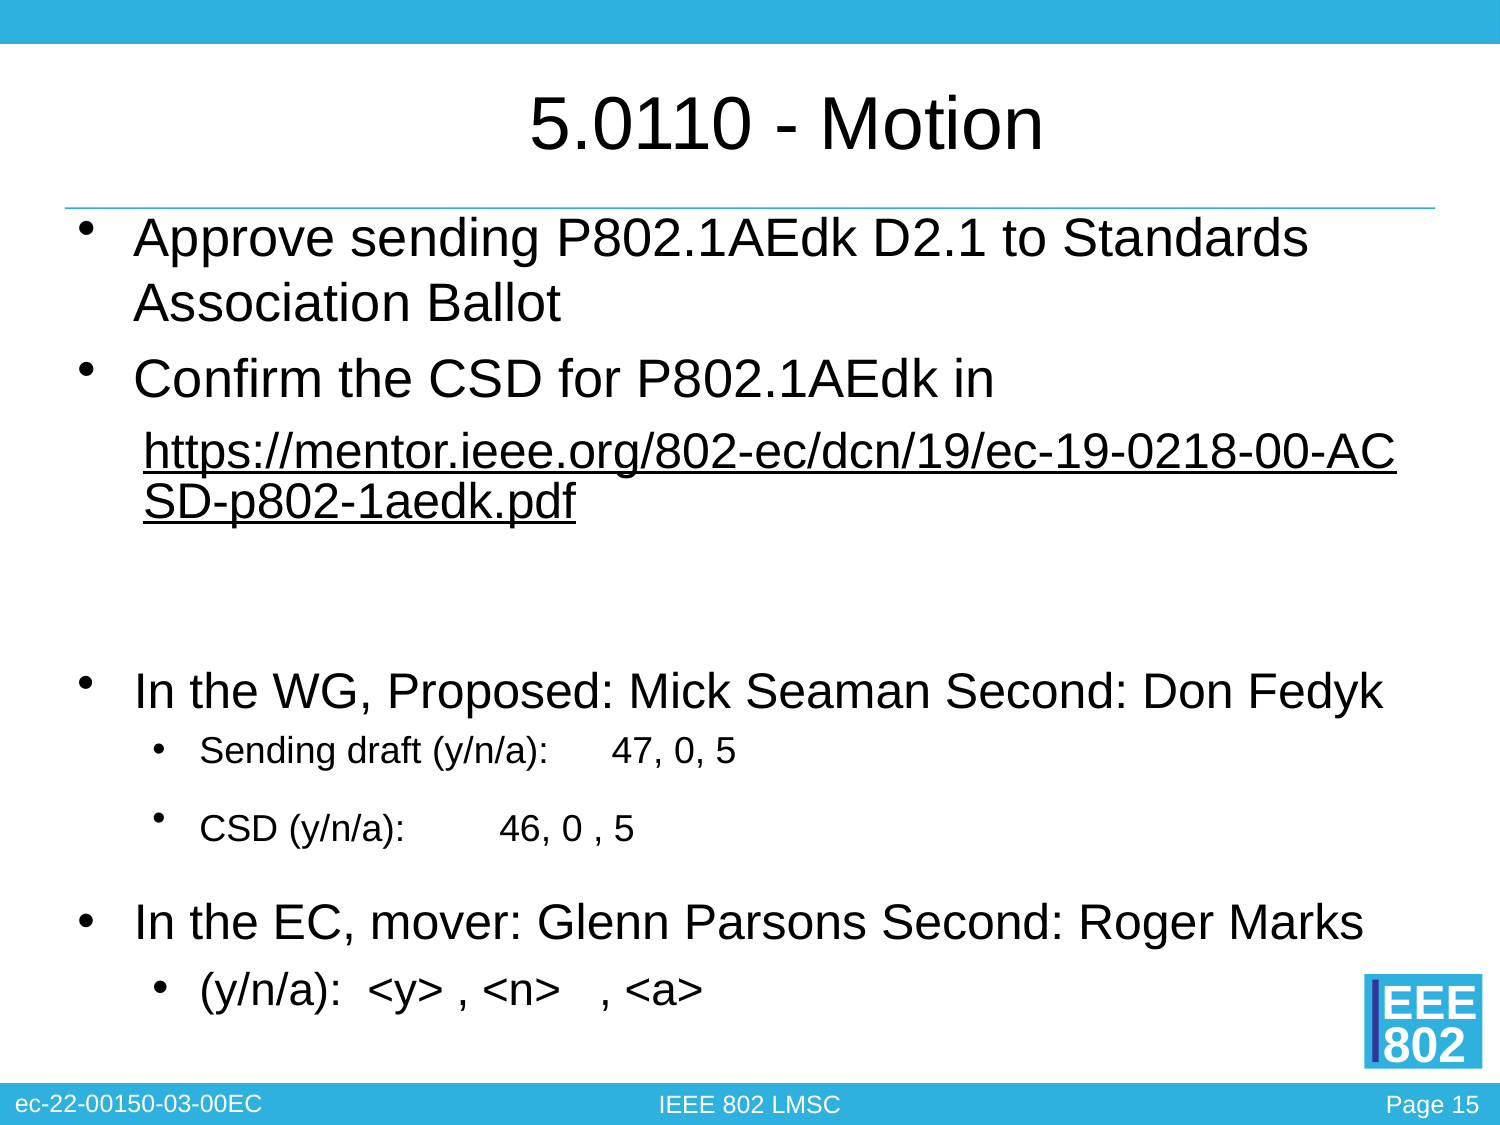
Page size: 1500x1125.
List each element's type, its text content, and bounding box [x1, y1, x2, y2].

title 5.0110 - Motion [150, 45, 1425, 195]
list Approve sending P802.1AEdk D2.1 to Standards Association Ballot Confirm the CSD for P802.1AEdk in https://mentor.ieee.org/802-ec/dcn/19/ec-19-0218-00-ACSD-p802-1aedk.pdf In the WG, Proposed: Mick Seaman Second: Don Fedyk Sending draft (y/n/a): 47, 0, 5 CSD (y/n/a): 46, 0 , 5 In the EC, mover: Glenn Parsons Second: Roger Marks (y/n/a): <y> , <n> , <a> [62, 195, 1425, 1005]
